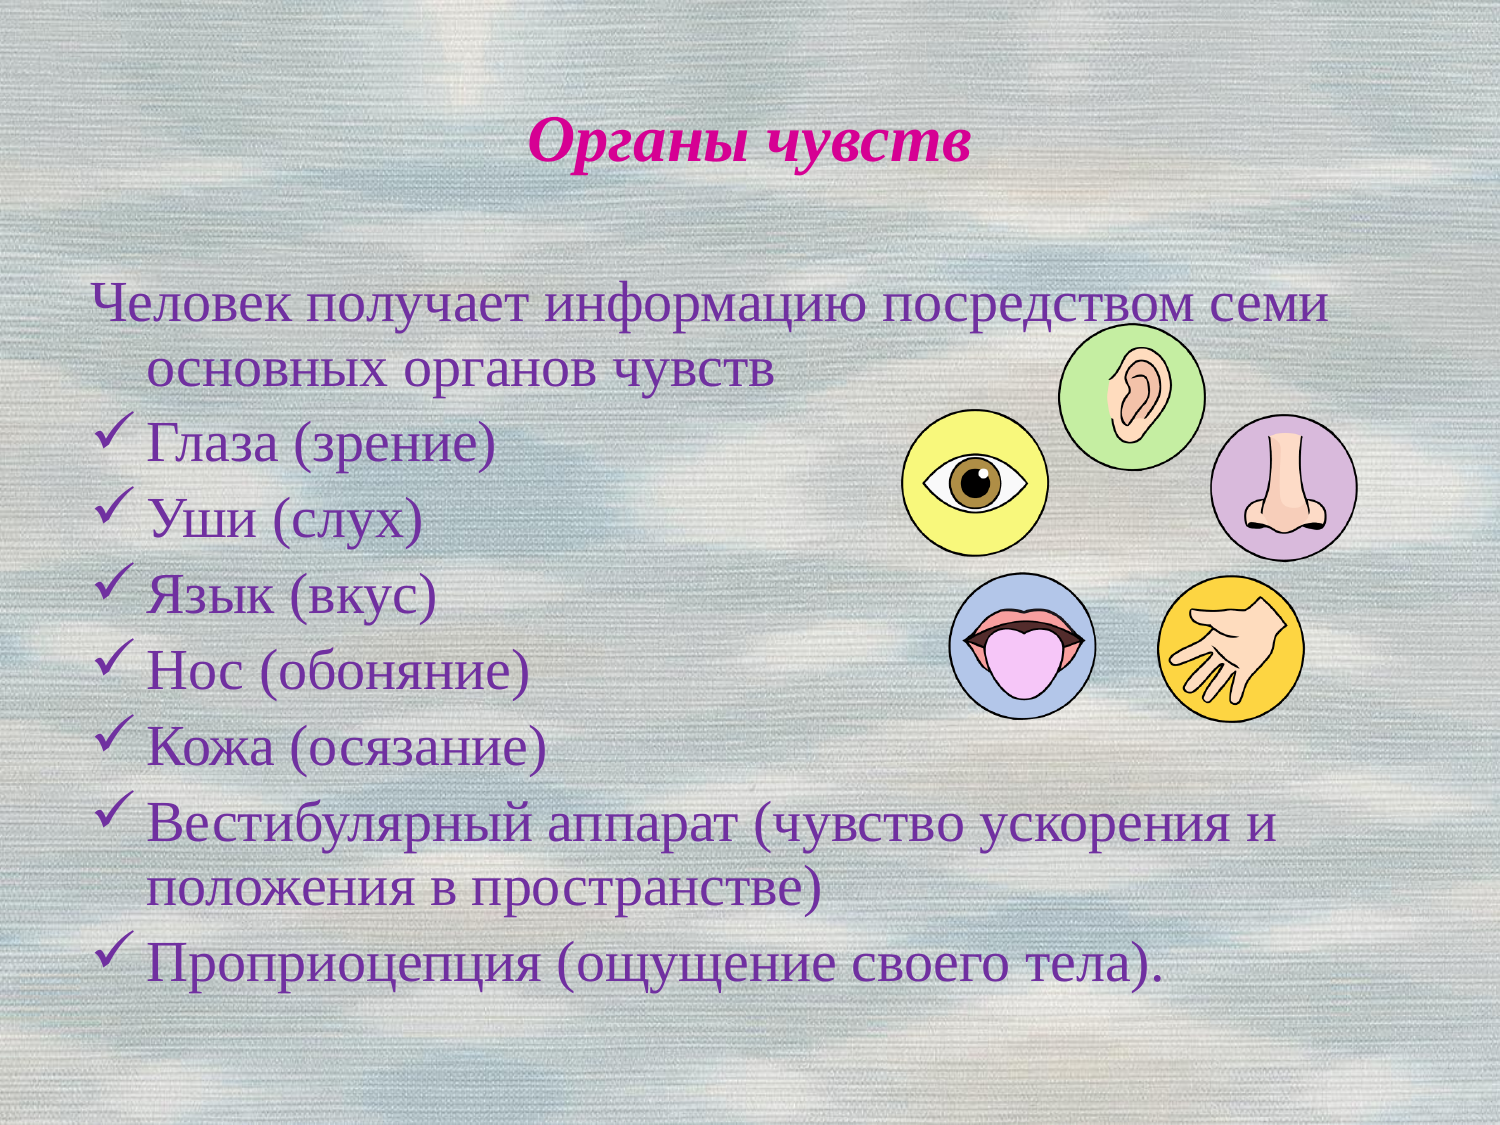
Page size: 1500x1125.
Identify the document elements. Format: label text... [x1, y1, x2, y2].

picture [0, 0, 1500, 1125]
title Органы чувств [75, 45, 1425, 233]
list Человек получает информацию посредством семи основных органов чувств Глаза (зрение) Уши (слух) Язык (вкус) Нос (обоняние) Кожа (осязание) Вестибулярный аппарат (чувство ускорения и положения в пространстве) Проприоцепция (ощущение своего тела). [75, 262, 1425, 1005]
